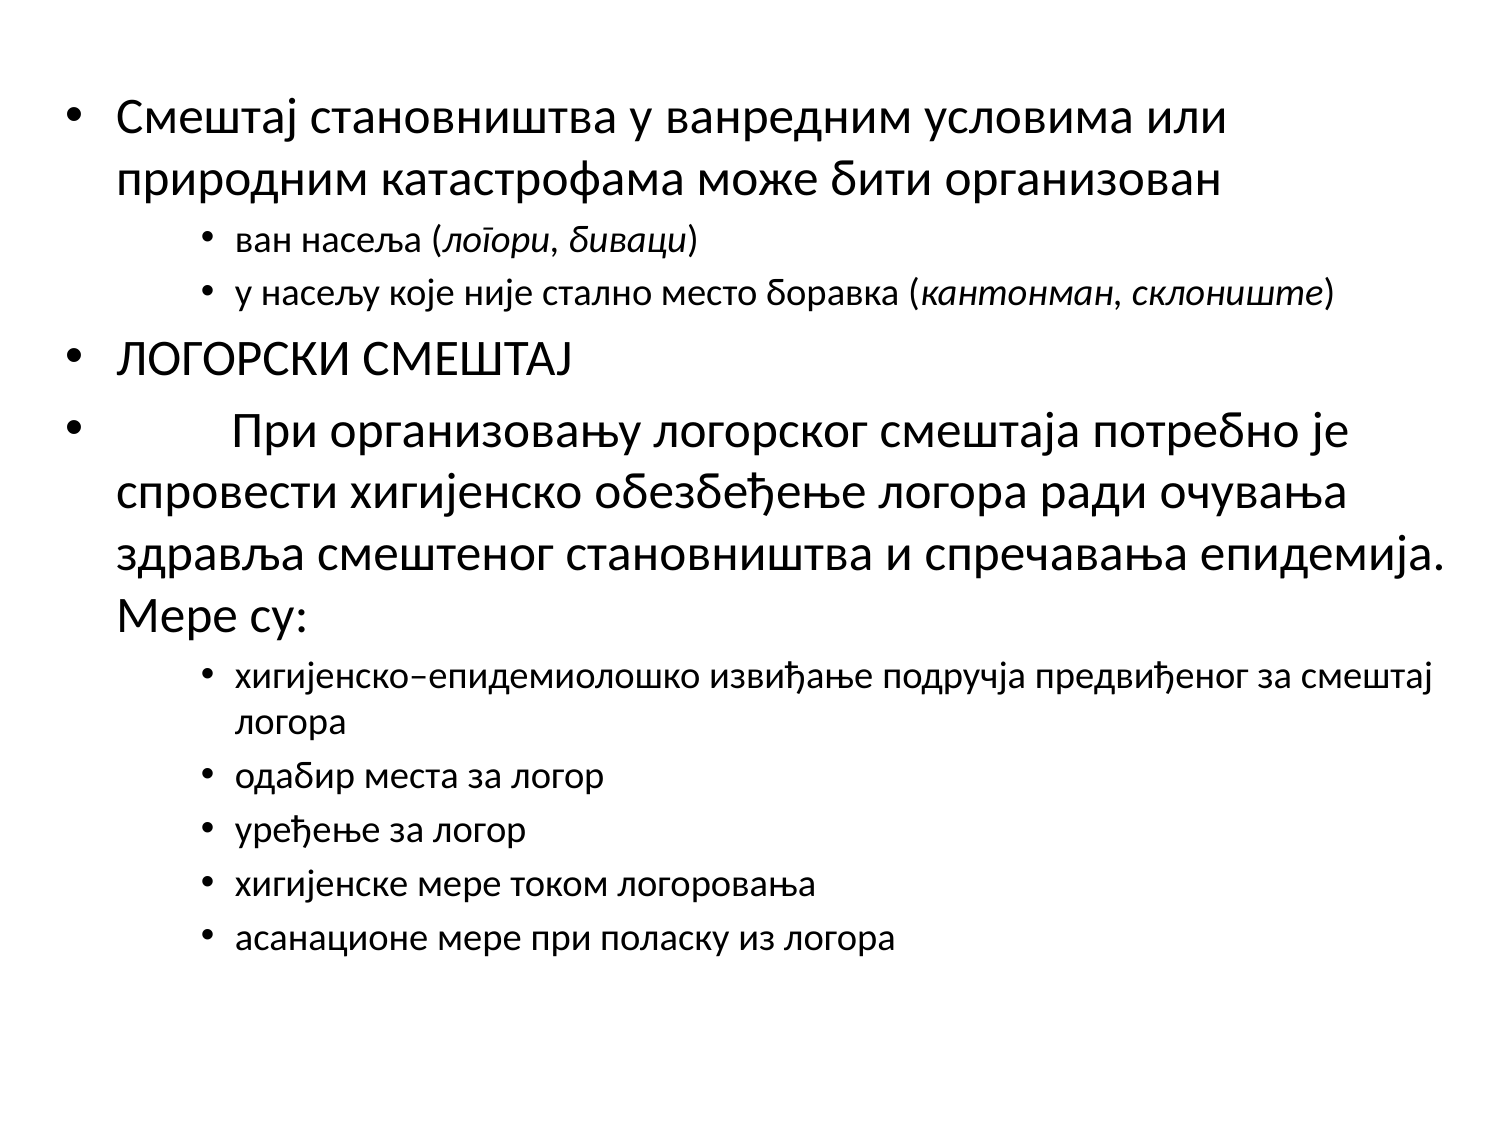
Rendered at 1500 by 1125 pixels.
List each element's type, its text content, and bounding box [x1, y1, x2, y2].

list Смештај становништва у ванредним условима или природним катастрофама може бити организован ван насеља (логори, биваци) у насељу које није стално место боравка (кантонман, склониште) ЛОГОРСКИ СМЕШТАЈ При организовању логорског смештаја потребно је спровести хигијенско обезбеђење логора ради очувања здравља смештеног становништва и спречавања епидемија. Мере су: хигијенско–епидемиолошко извиђање подручја предвиђеног за смештај логора одабир места за логор уређење за логор хигијенске мере током логоровања асанационе мере при поласку из логора [50, 75, 1475, 975]
